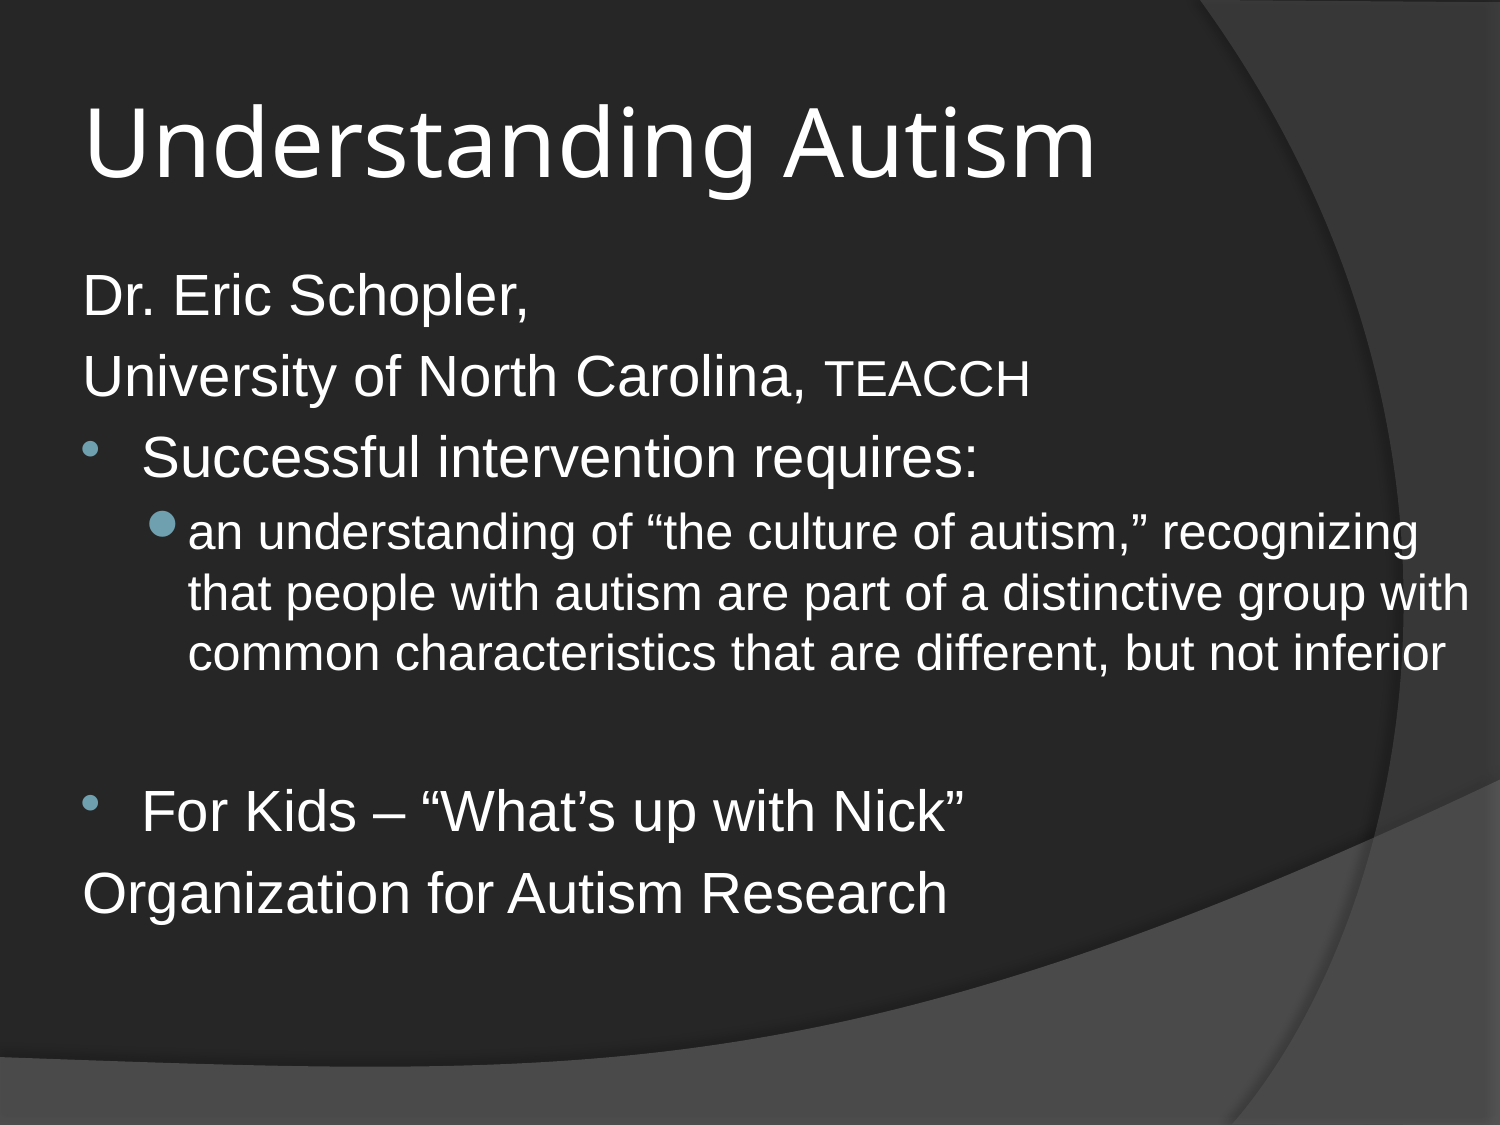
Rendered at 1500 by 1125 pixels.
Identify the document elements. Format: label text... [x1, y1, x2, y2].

list Dr. Eric Schopler, University of North Carolina, TEACCH Successful intervention requires: an understanding of “the culture of autism,” recognizing that people with autism are part of a distinctive group with common characteristics that are different, but not inferior For Kids – “What’s up with Nick” Organization for Autism Research [62, 249, 1488, 993]
title Understanding Autism [75, 45, 1300, 233]
